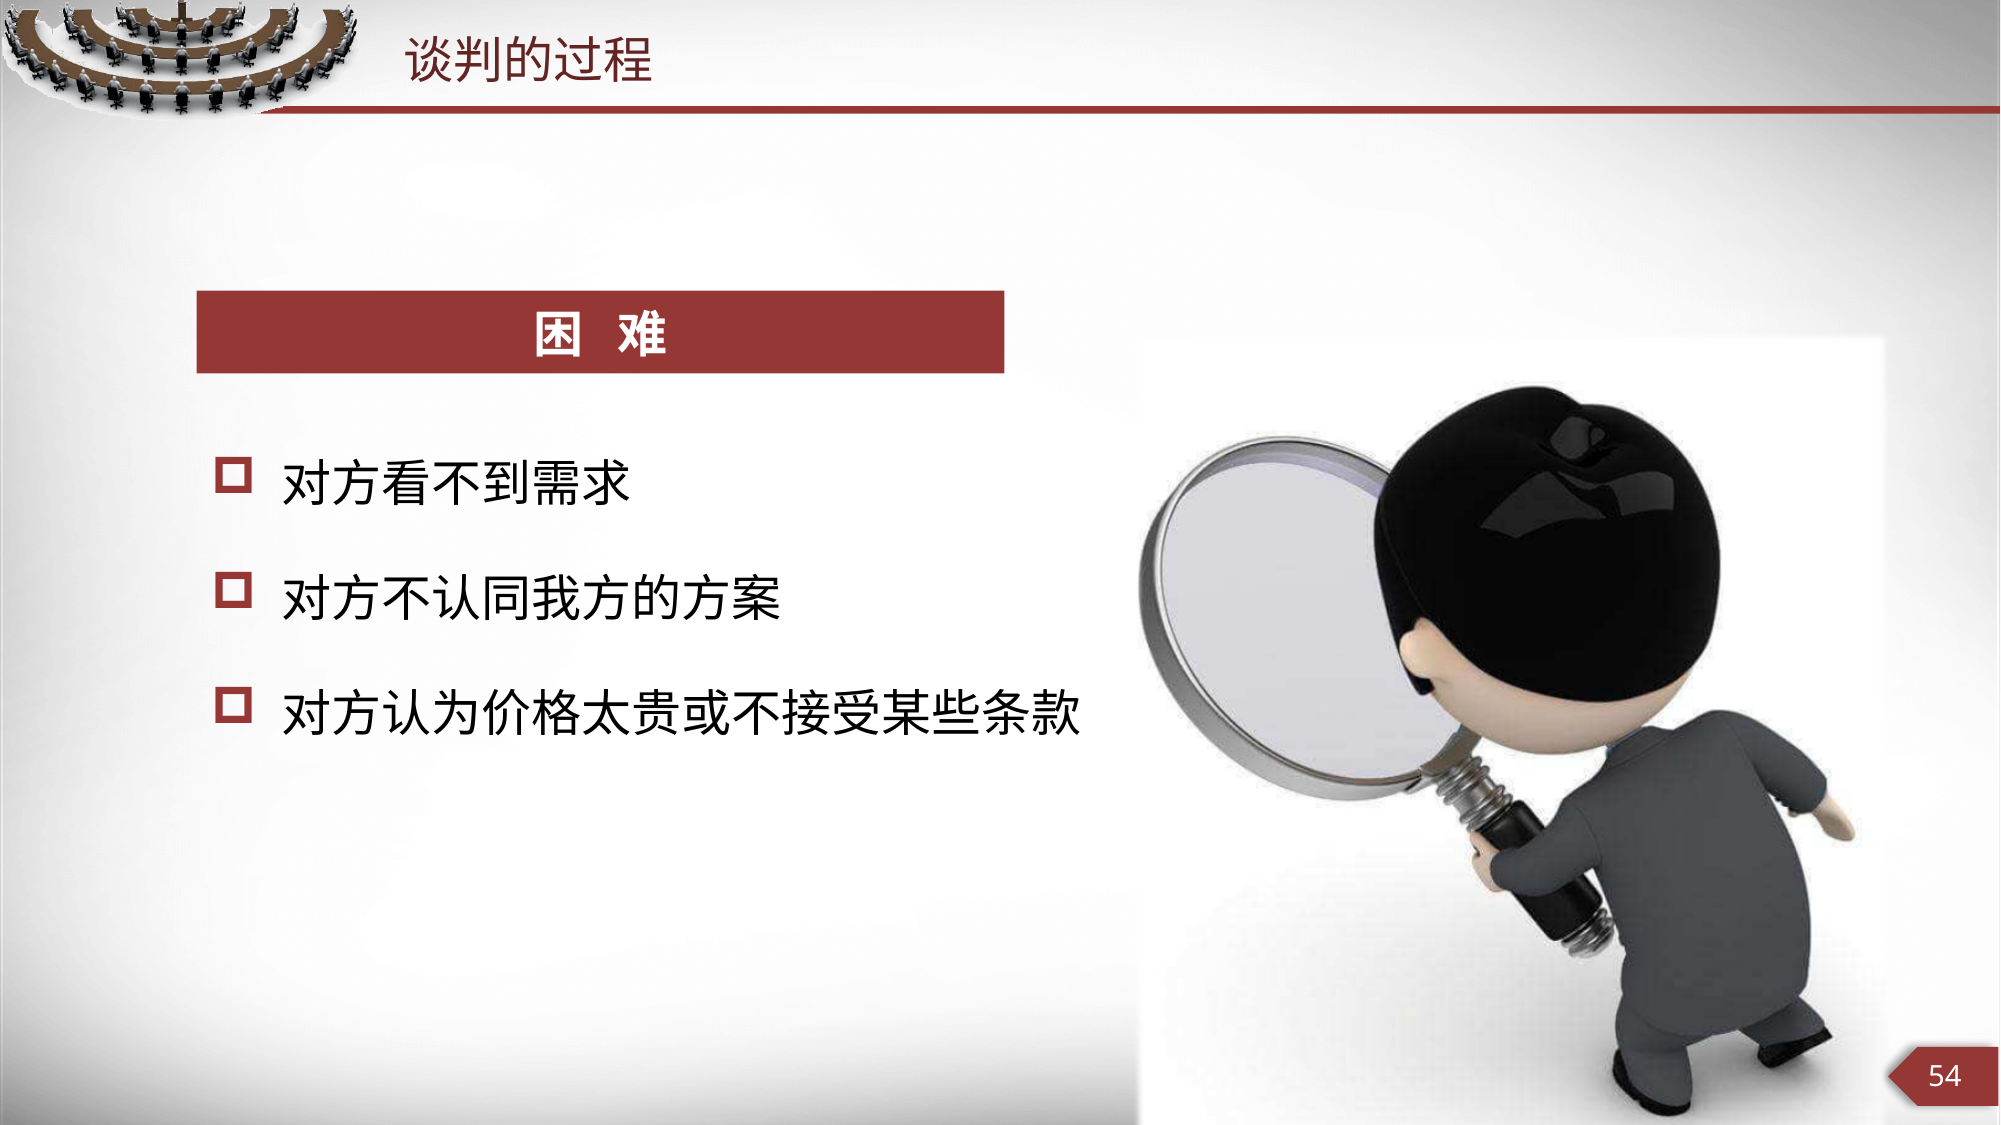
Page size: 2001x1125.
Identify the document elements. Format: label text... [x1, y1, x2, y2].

list 谈判的过程 [388, 11, 1074, 107]
picture [0, 0, 2001, 1125]
text_box 困 难 [196, 290, 1005, 374]
text_box 对方看不到需求 对方不认同我方的方案 对方认为价格太贵或不接受某些条款 [196, 414, 1128, 750]
slide_number 54 [1894, 1046, 2000, 1107]
